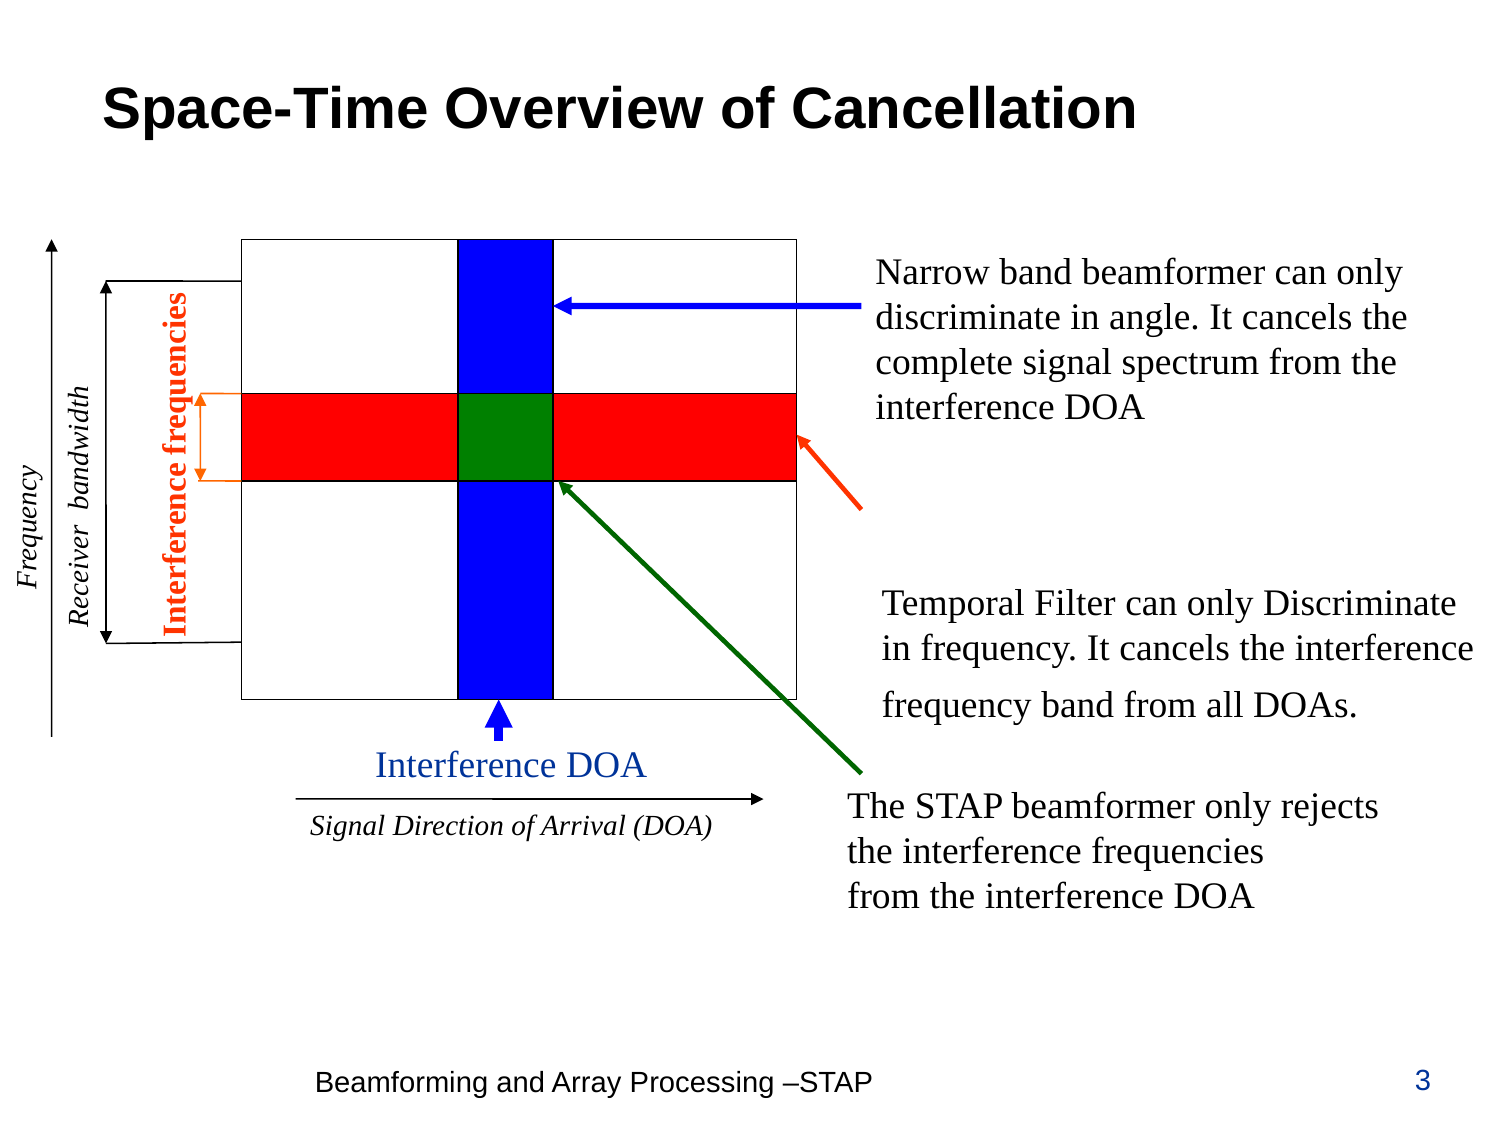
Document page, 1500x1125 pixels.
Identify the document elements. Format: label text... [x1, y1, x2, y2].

text_box Frequency [0, 450, 46, 612]
slide_number 3 [1207, 1055, 1447, 1102]
title Space-Time Overview of Cancellation [87, 62, 1363, 163]
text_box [51, 216, 1433, 925]
text_box Temporal Filter can only Discriminate in frequency. It cancels the interference frequency band from all DOAs. [1437, 570, 1500, 735]
